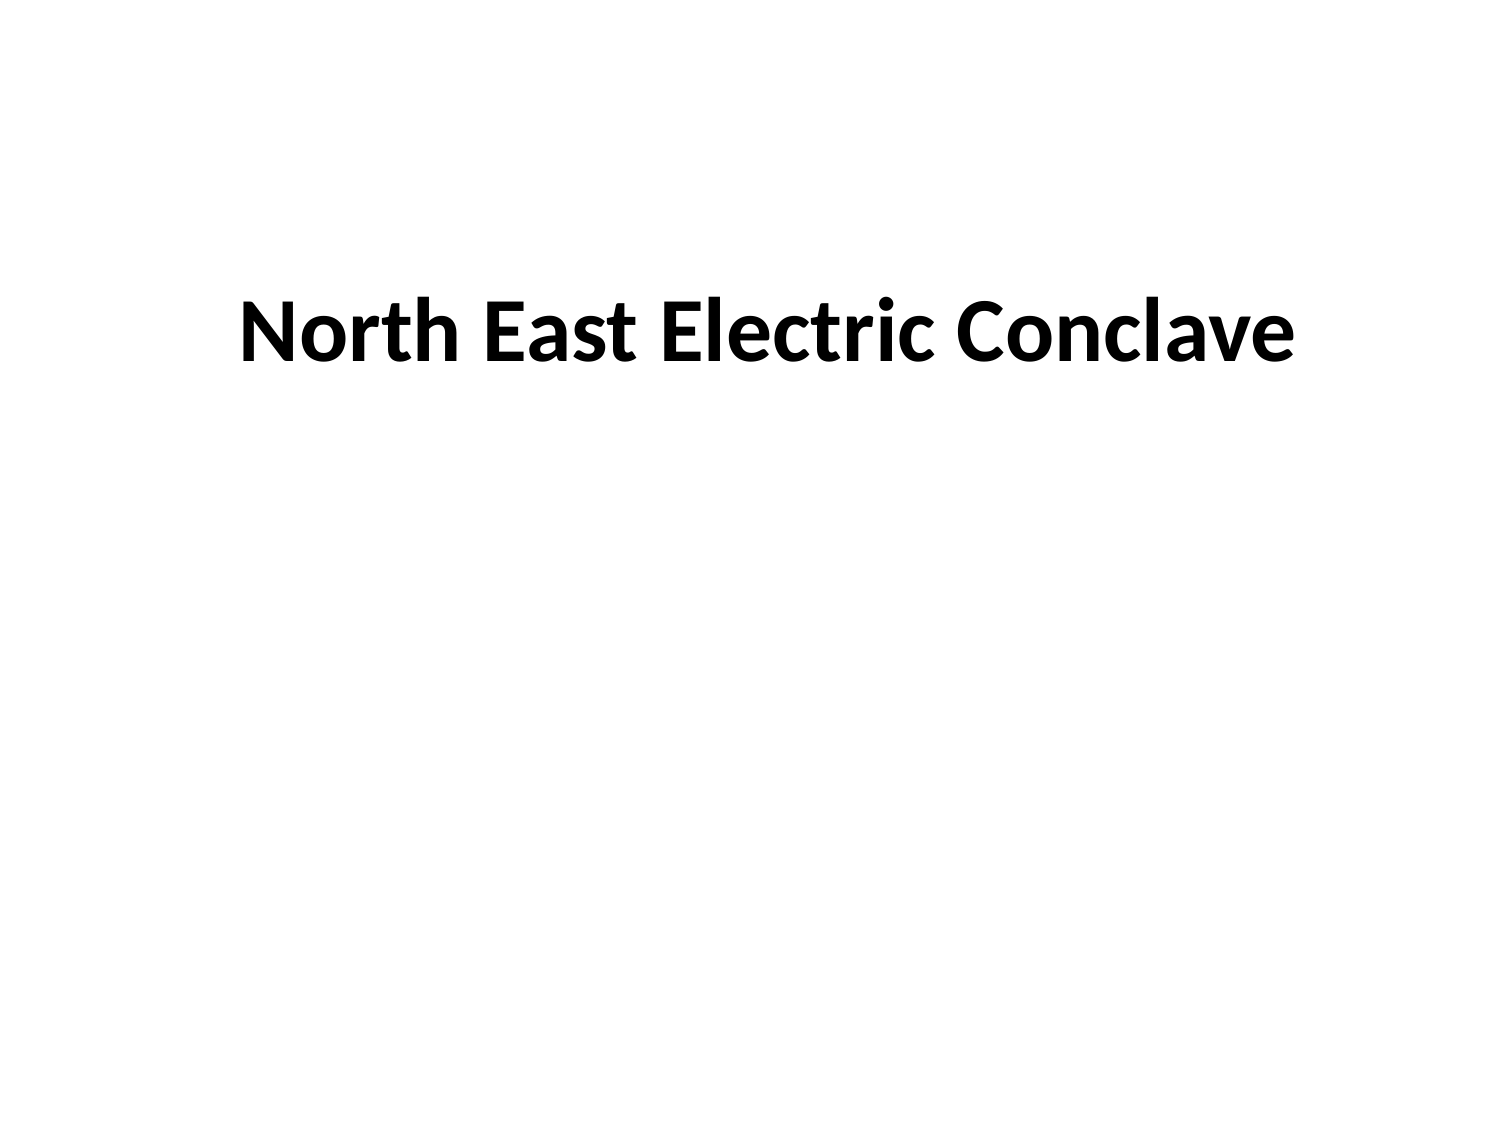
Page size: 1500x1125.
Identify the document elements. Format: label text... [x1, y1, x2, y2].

text_box North East Electric Conclave [162, 262, 1375, 388]
